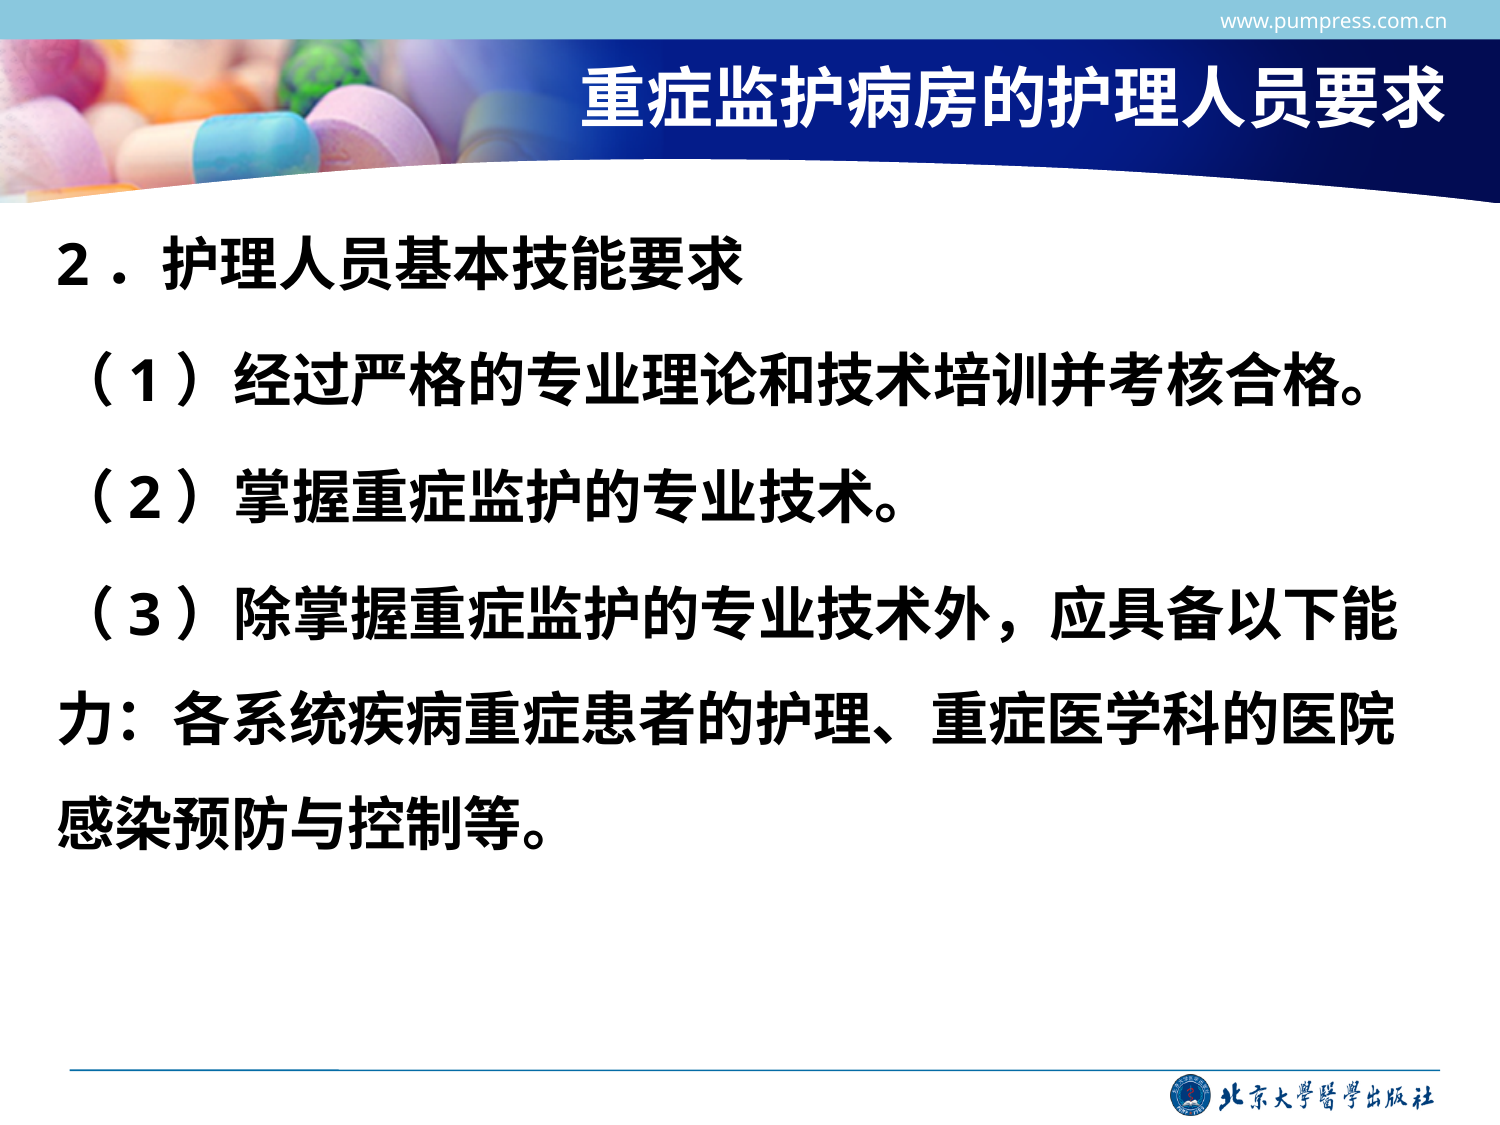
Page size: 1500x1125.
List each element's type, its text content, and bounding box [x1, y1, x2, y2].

list 2．护理人员基本技能要求 （1）经过严格的专业理论和技术培训并考核合格。 （2）掌握重症监护的专业技术。 （3）除掌握重症监护的专业技术外，应具备以下能力：各系统疾病重症患者的护理、重症医学科的医院感染预防与控制等。 [41, 184, 1454, 943]
picture [0, 40, 1500, 203]
slide_number www.pumpress.com.cn [1024, 0, 1463, 38]
title 重症监护病房的护理人员要求 [137, 50, 1463, 143]
picture [1170, 1074, 1436, 1118]
